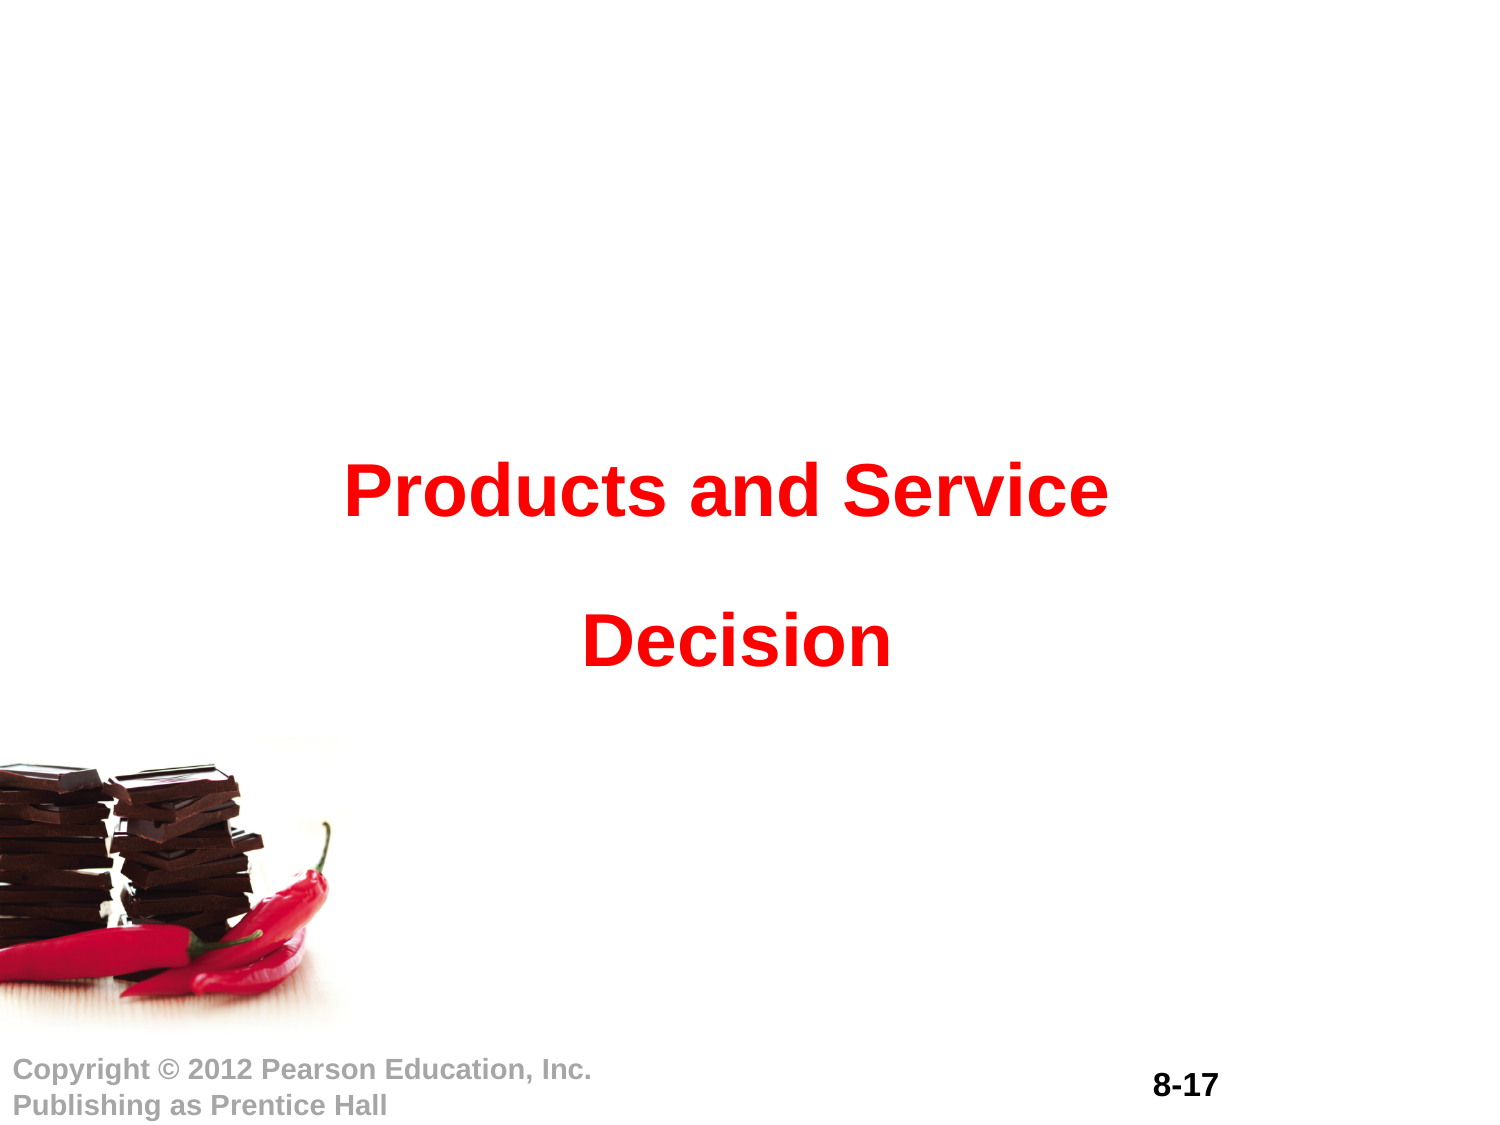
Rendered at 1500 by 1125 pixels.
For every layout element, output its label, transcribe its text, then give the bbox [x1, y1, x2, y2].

title Products and Service Decision [99, 474, 1376, 663]
picture [0, 737, 361, 1038]
